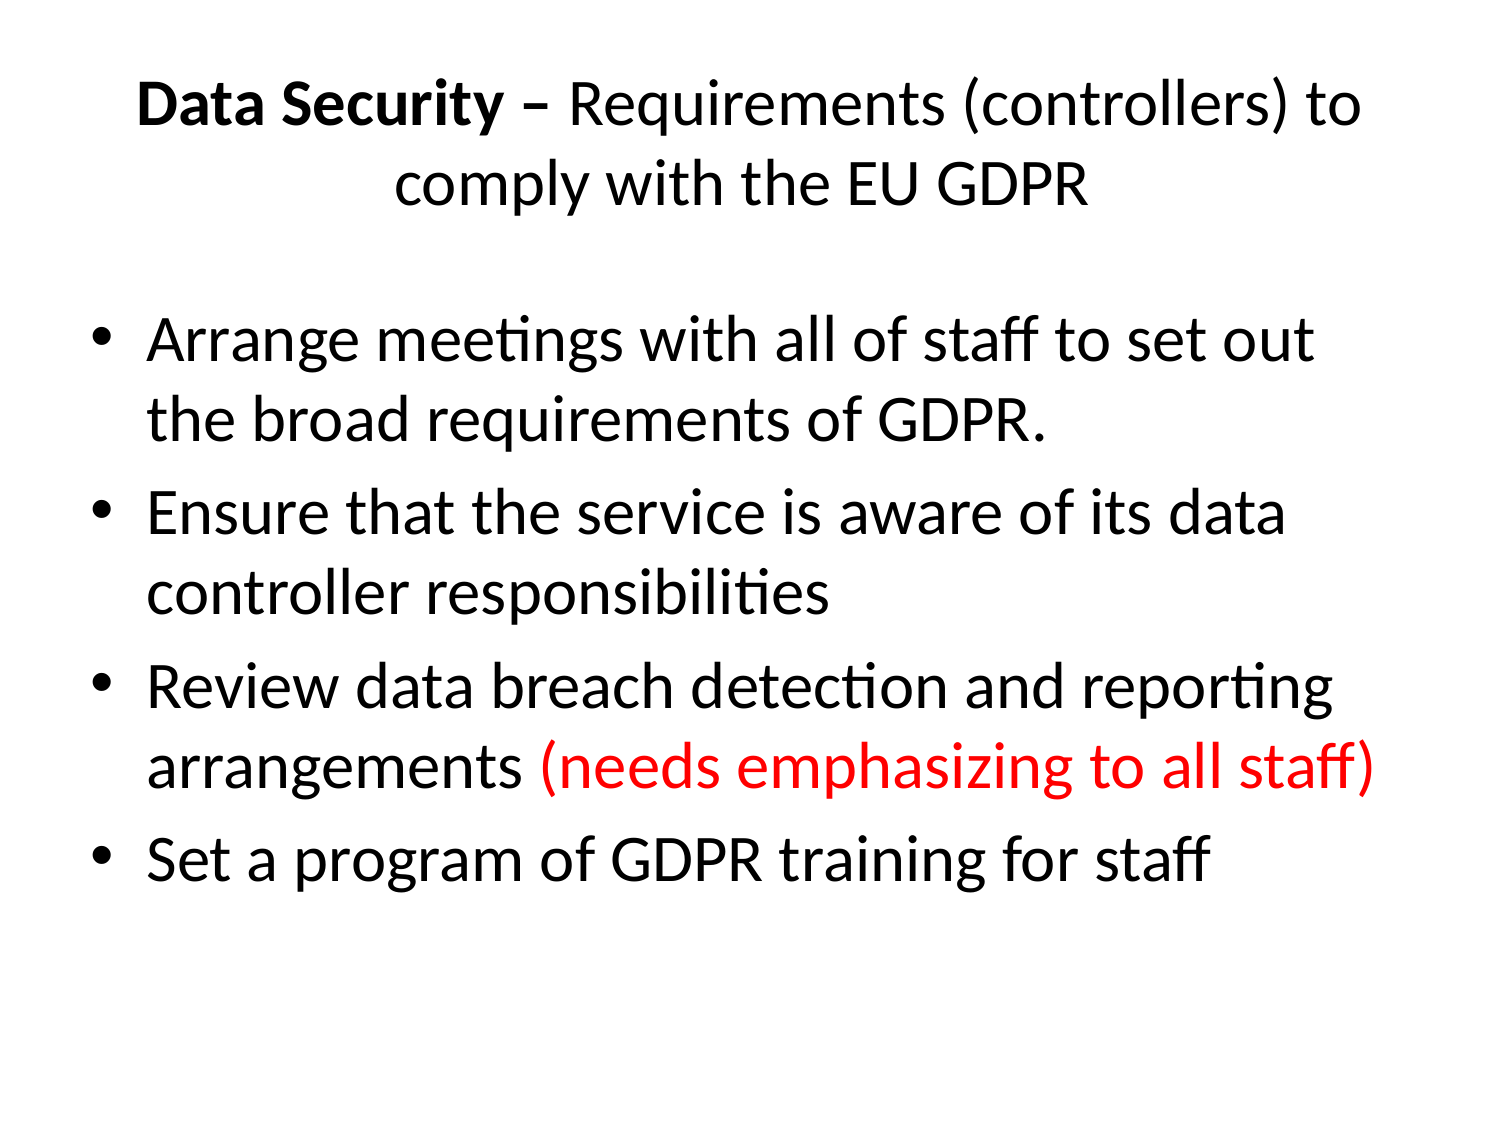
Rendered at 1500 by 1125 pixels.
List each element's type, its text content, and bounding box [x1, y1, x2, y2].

list Arrange meetings with all of staff to set out the broad requirements of GDPR. Ensure that the service is aware of its data controller responsibilities Review data breach detection and reporting arrangements (needs emphasizing to all staff) Set a program of GDPR training for staff [75, 287, 1425, 1005]
title Data Security – Requirements (controllers) to comply with the EU GDPR [75, 45, 1425, 233]
